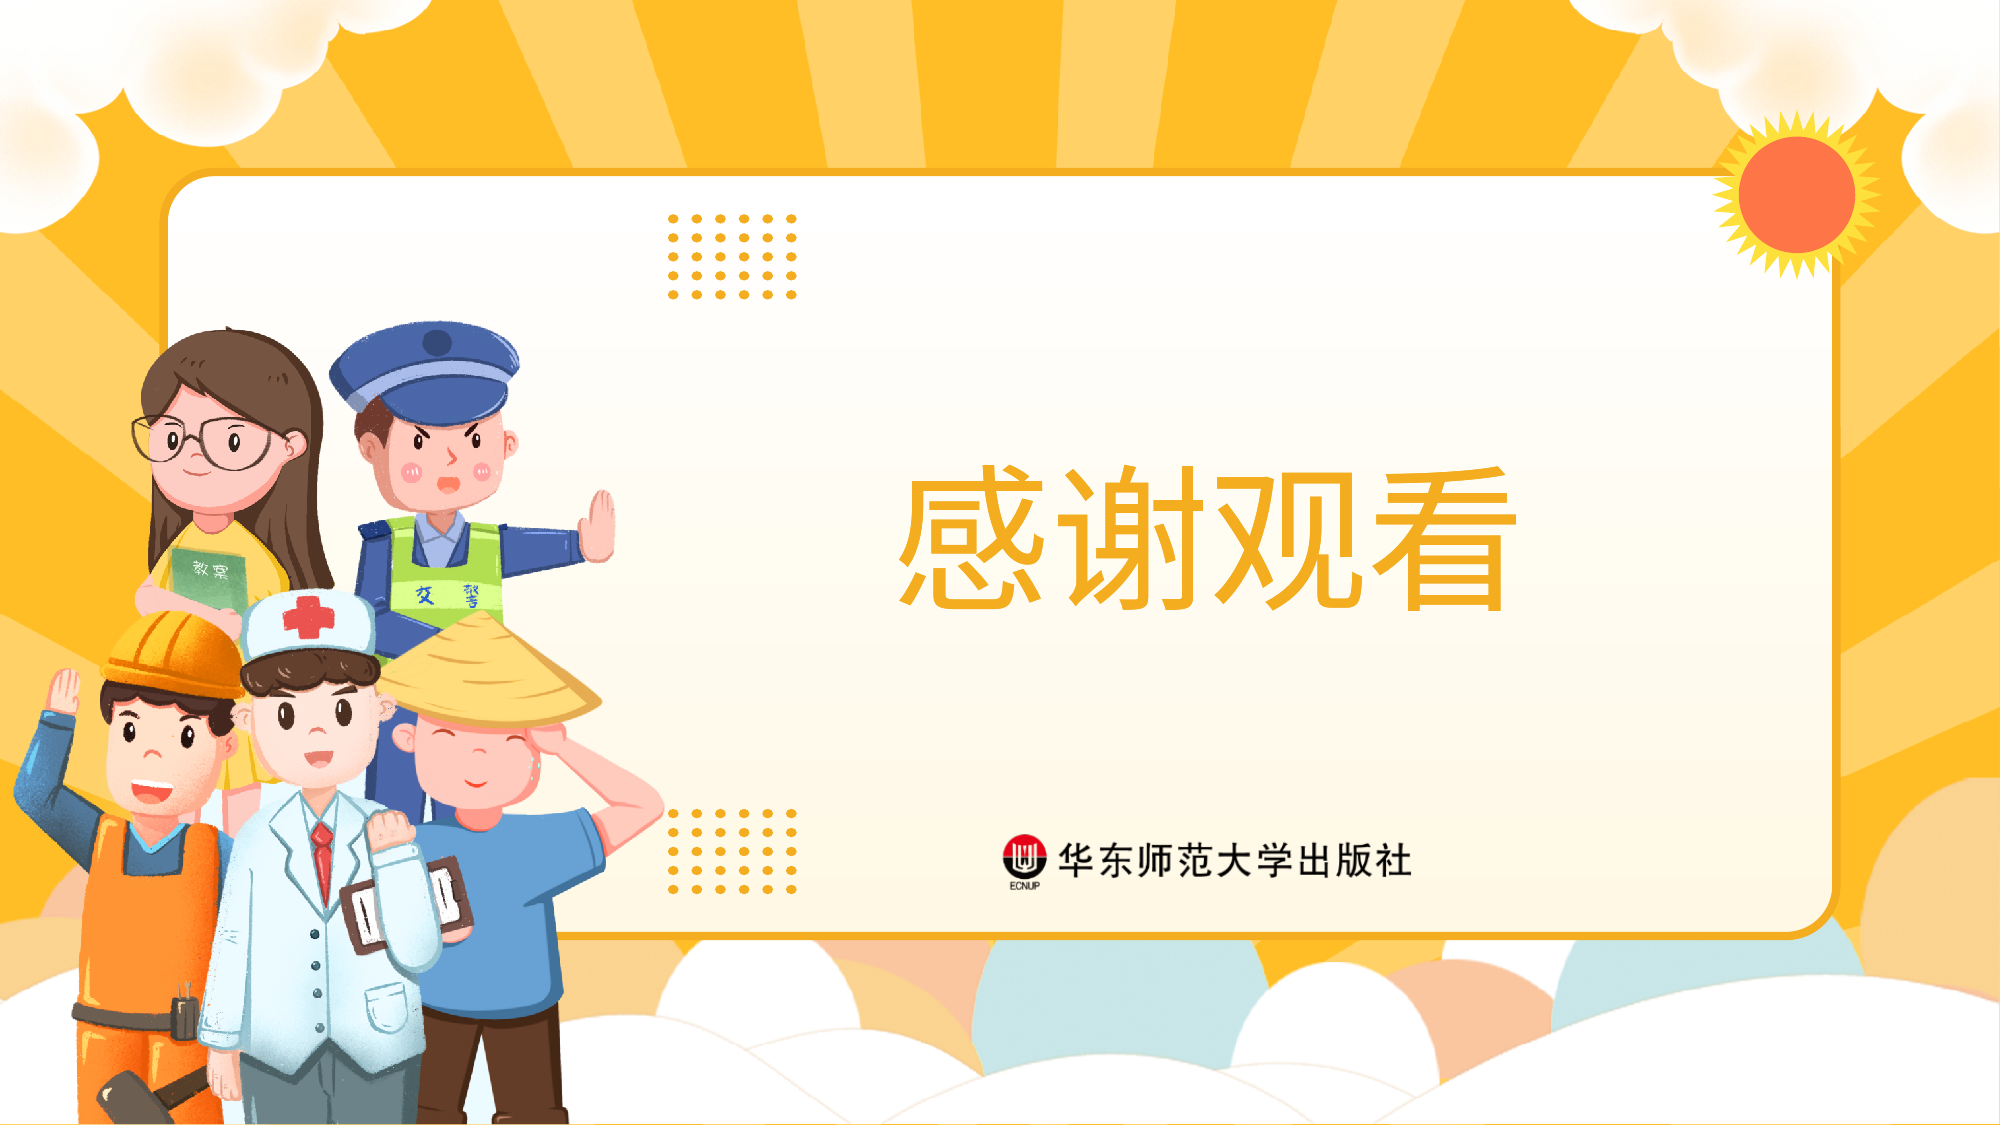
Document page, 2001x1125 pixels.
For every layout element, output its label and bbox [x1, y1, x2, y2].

text_box [1711, 109, 1883, 280]
picture [0, 0, 2000, 1125]
